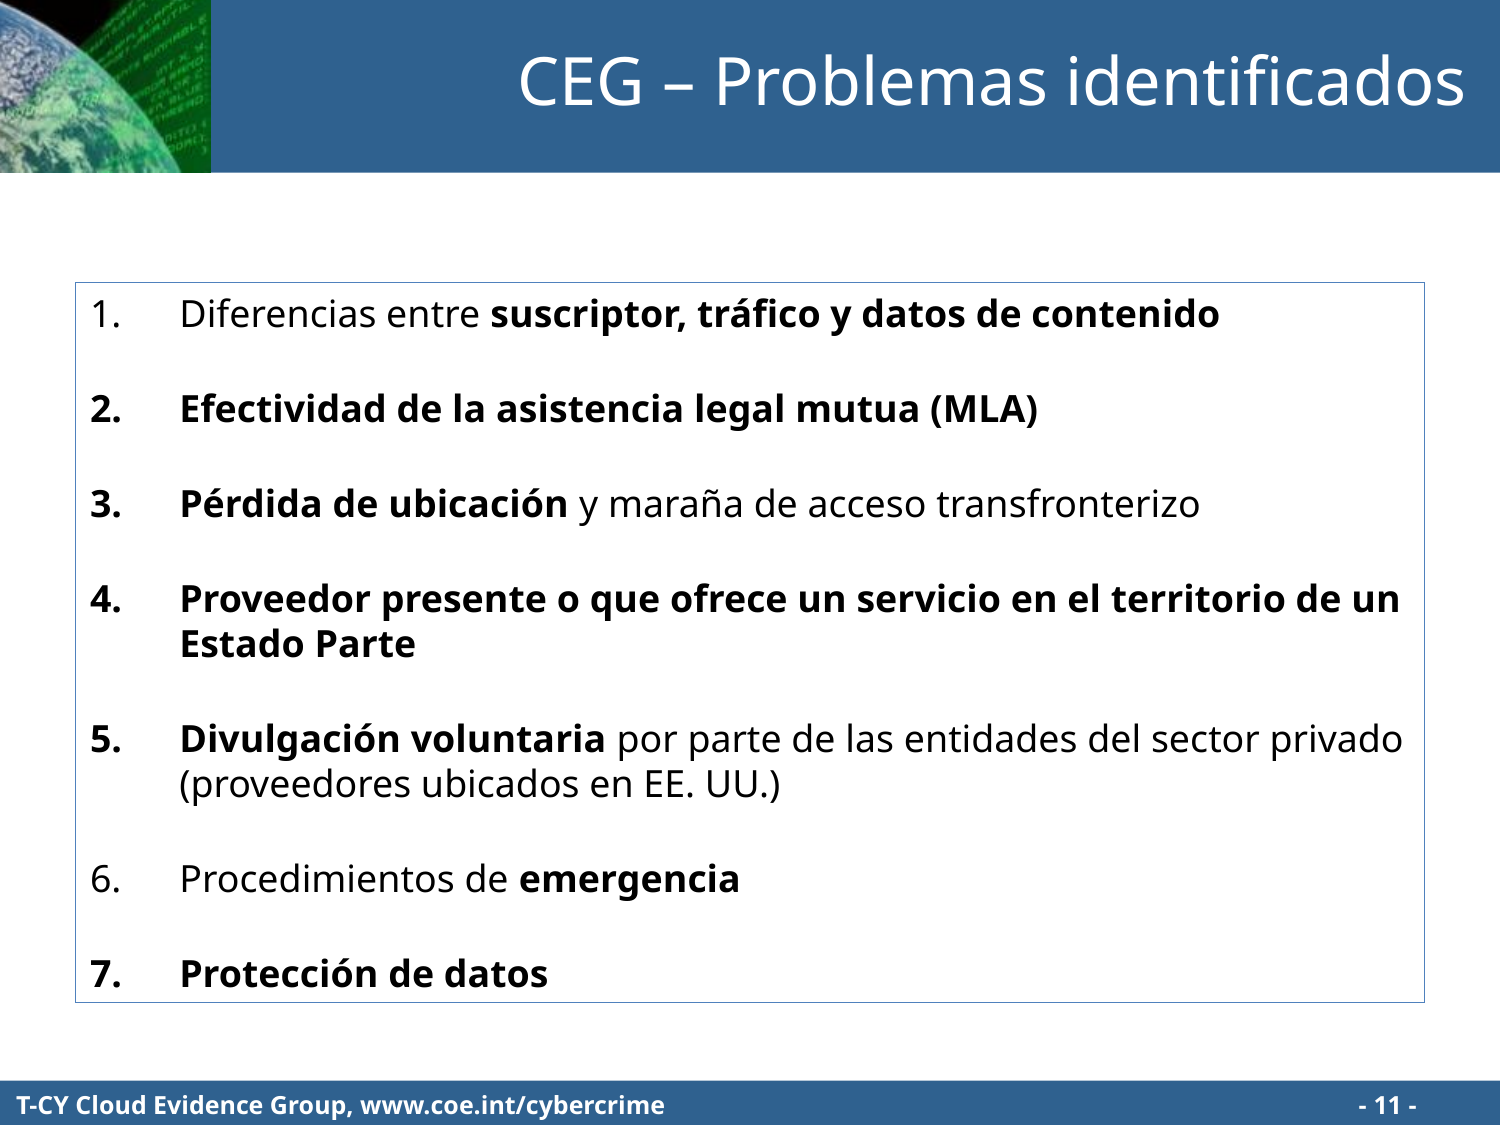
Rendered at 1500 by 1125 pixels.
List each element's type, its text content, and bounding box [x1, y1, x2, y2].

text_box [214, 0, 1500, 175]
list Diferencias entre suscriptor, tráfico y datos de contenido Efectividad de la asistencia legal mutua (MLA) Pérdida de ubicación y maraña de acceso transfronterizo Proveedor presente o que ofrece un servicio en el territorio de un Estado Parte Divulgación voluntaria por parte de las entidades del sector privado (proveedores ubicados en EE. UU.) Procedimientos de emergencia Protección de datos [75, 282, 1425, 1003]
text_box T-CY Cloud Evidence Group, www.coe.int/cybercrime - 11 - [1, 1082, 1500, 1125]
picture [0, 0, 212, 173]
text_box [0, 1079, 1500, 1125]
text_box CEG – Problemas identificados [230, 31, 1483, 126]
